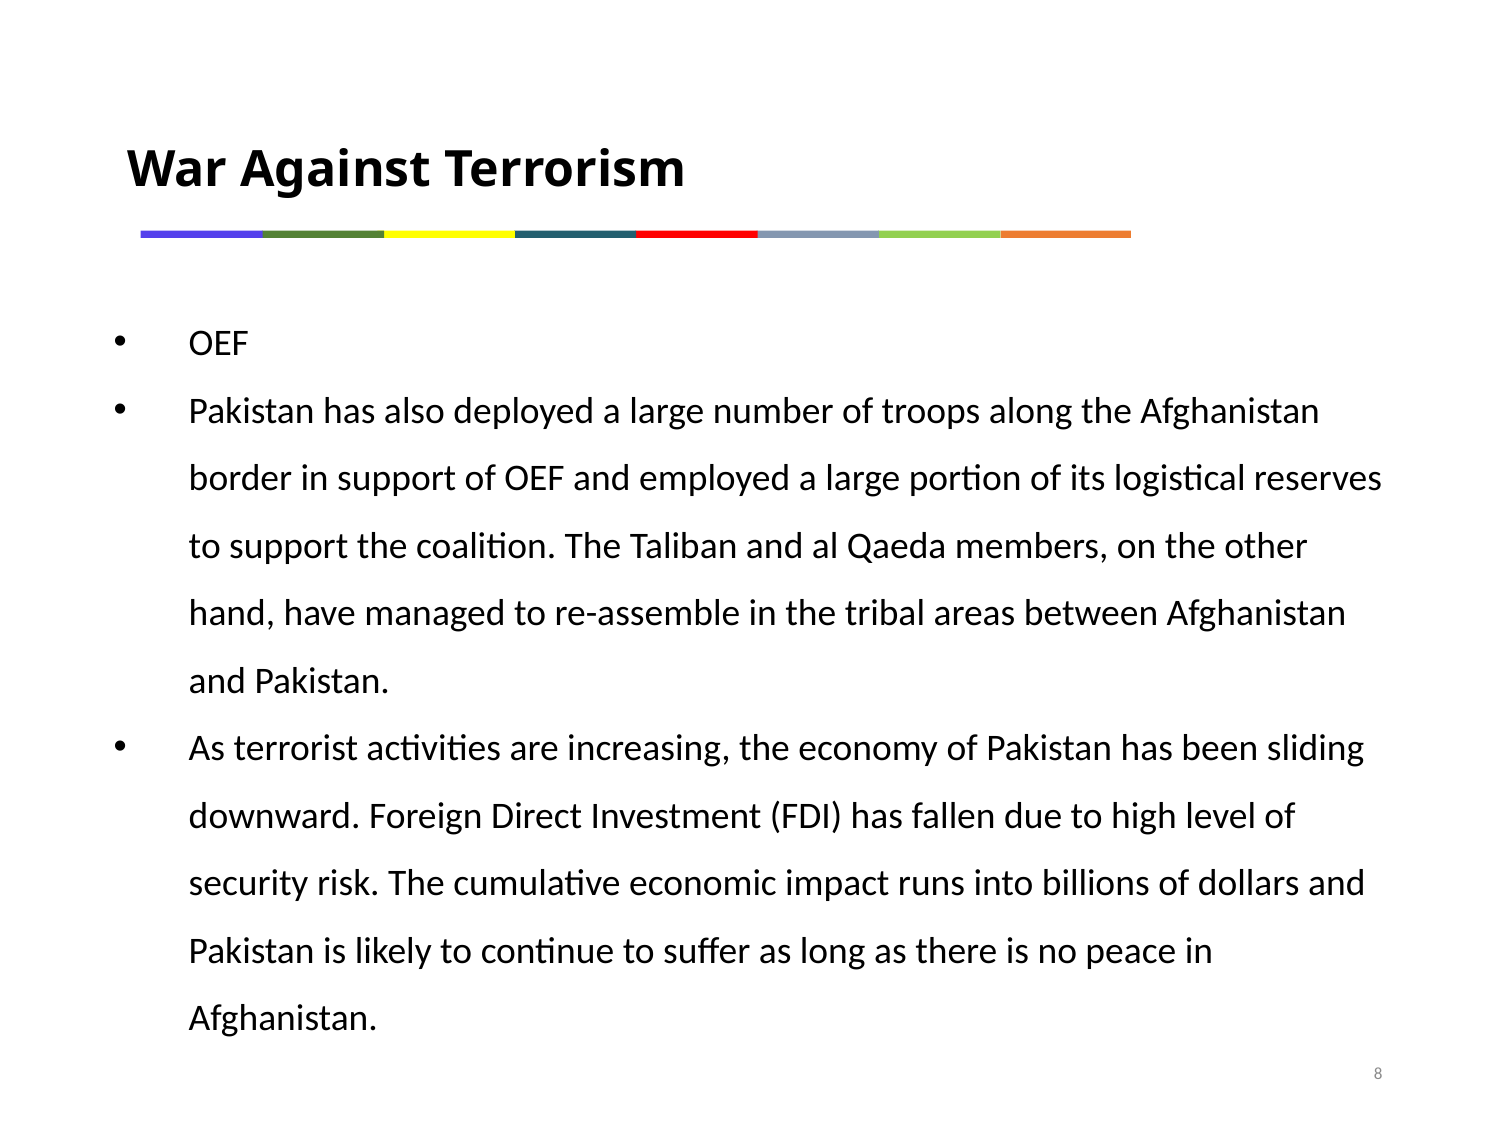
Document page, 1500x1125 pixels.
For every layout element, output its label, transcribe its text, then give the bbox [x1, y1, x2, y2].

text_box OEF Pakistan has also deployed a large number of troops along the Afghanistan border in support of OEF and employed a large portion of its logistical reserves to support the coalition. The Taliban and al Qaeda members, on the other hand, have managed to re-assemble in the tribal areas between Afghanistan and Pakistan. As terrorist activities are increasing, the economy of Pakistan has been sliding downward. Foreign Direct Investment (FDI) has fallen due to high level of security risk. The cumulative economic impact runs into billions of dollars and Pakistan is likely to continue to suffer as long as there is no peace in Afghanistan. [98, 288, 1415, 1046]
text_box War Against Terrorism [112, 120, 1500, 276]
slide_number 8 [1060, 1042, 1398, 1103]
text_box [140, 230, 1131, 239]
